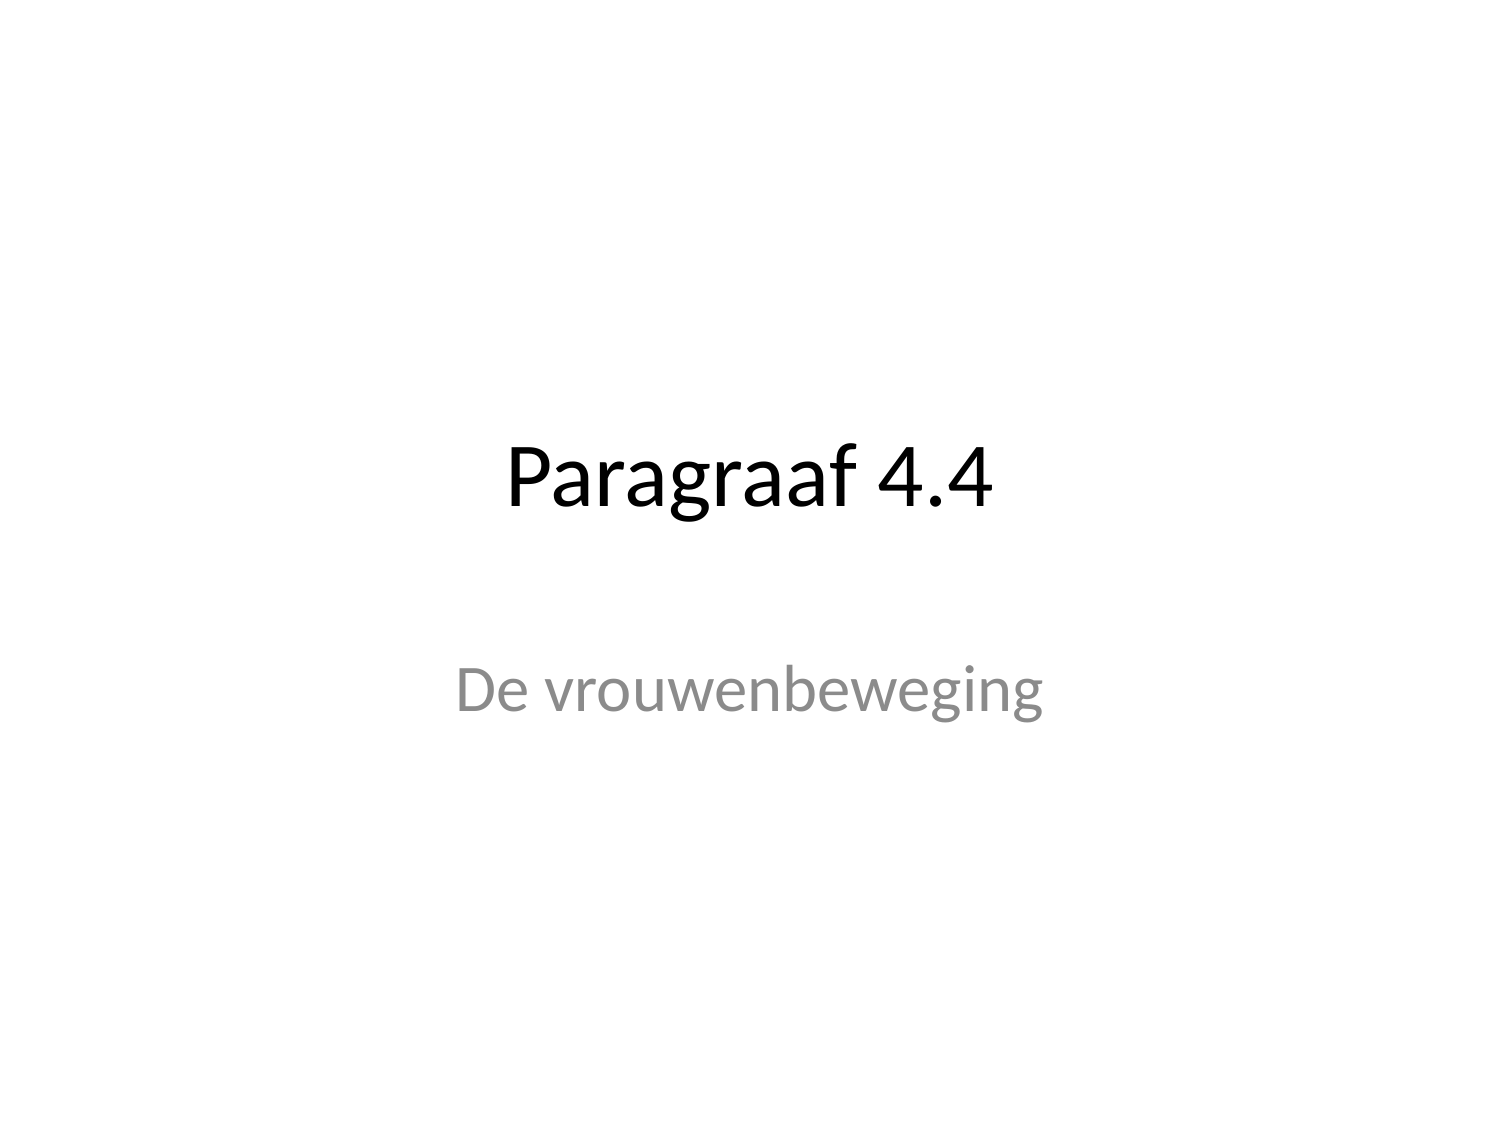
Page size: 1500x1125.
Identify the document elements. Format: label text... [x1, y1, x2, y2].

subtitle De vrouwenbeweging [225, 637, 1275, 925]
title Paragraaf 4.4 [112, 349, 1388, 591]
